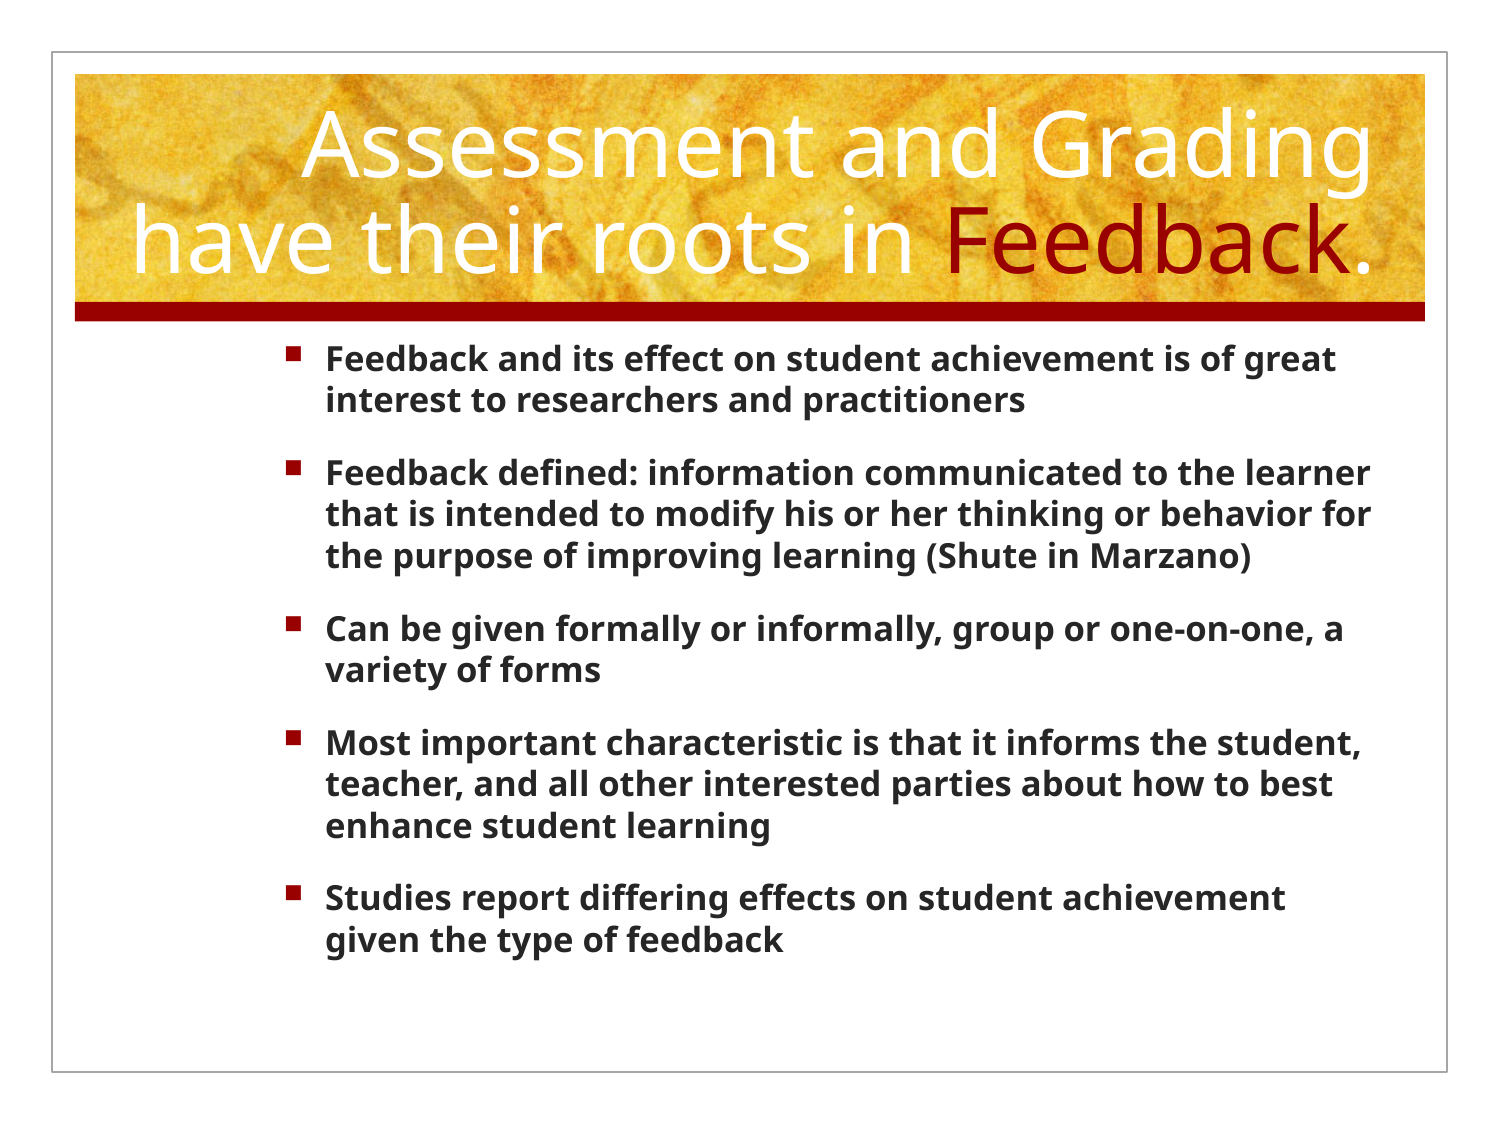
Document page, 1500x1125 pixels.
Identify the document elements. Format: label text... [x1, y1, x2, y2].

title Assessment and Grading have their roots in Feedback. [108, 74, 1392, 292]
list Feedback and its effect on student achievement is of great interest to researchers and practitioners Feedback defined: information communicated to the learner that is intended to modify his or her thinking or behavior for the purpose of improving learning (Shute in Marzano) Can be given formally or informally, group or one-on-one, a variety of forms Most important characteristic is that it informs the student, teacher, and all other interested parties about how to best enhance student learning Studies report differing effects on student achievement given the type of feedback [268, 329, 1392, 1005]
picture [75, 74, 1425, 301]
